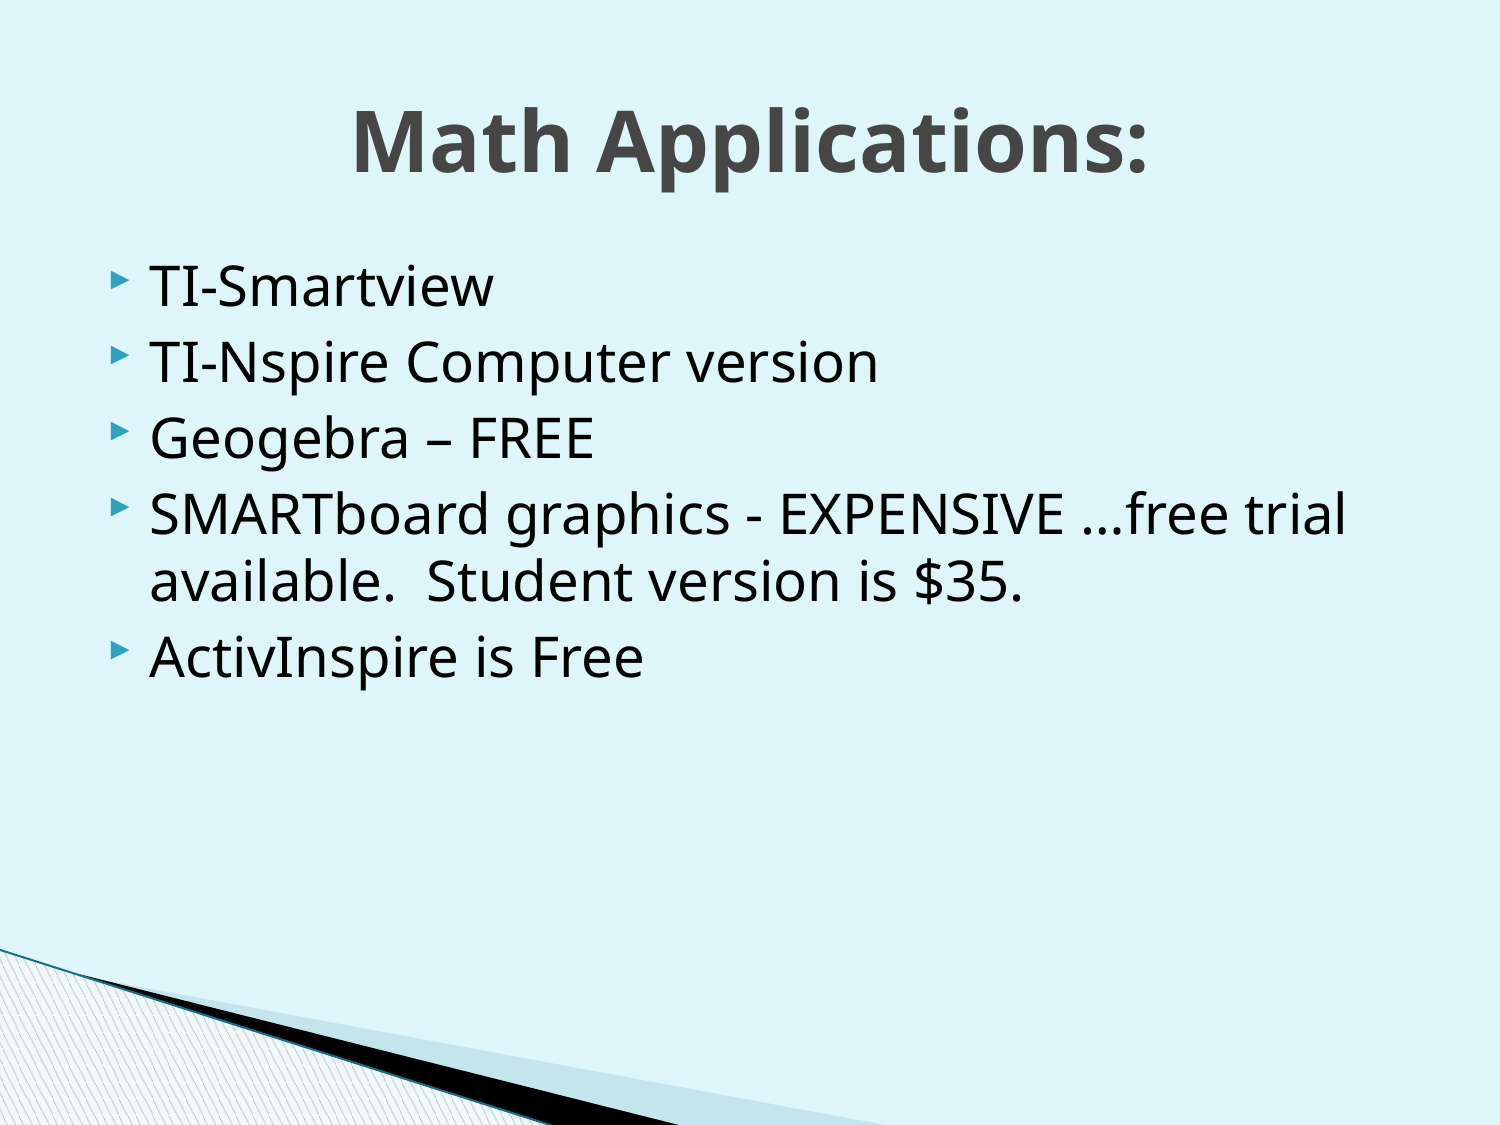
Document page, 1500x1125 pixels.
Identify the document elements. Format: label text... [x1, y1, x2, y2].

list TI-Smartview TI-Nspire Computer version Geogebra – FREE SMARTboard graphics - EXPENSIVE …free trial available. Student version is $35. ActivInspire is Free [75, 243, 1425, 986]
title Math Applications: [75, 45, 1425, 233]
